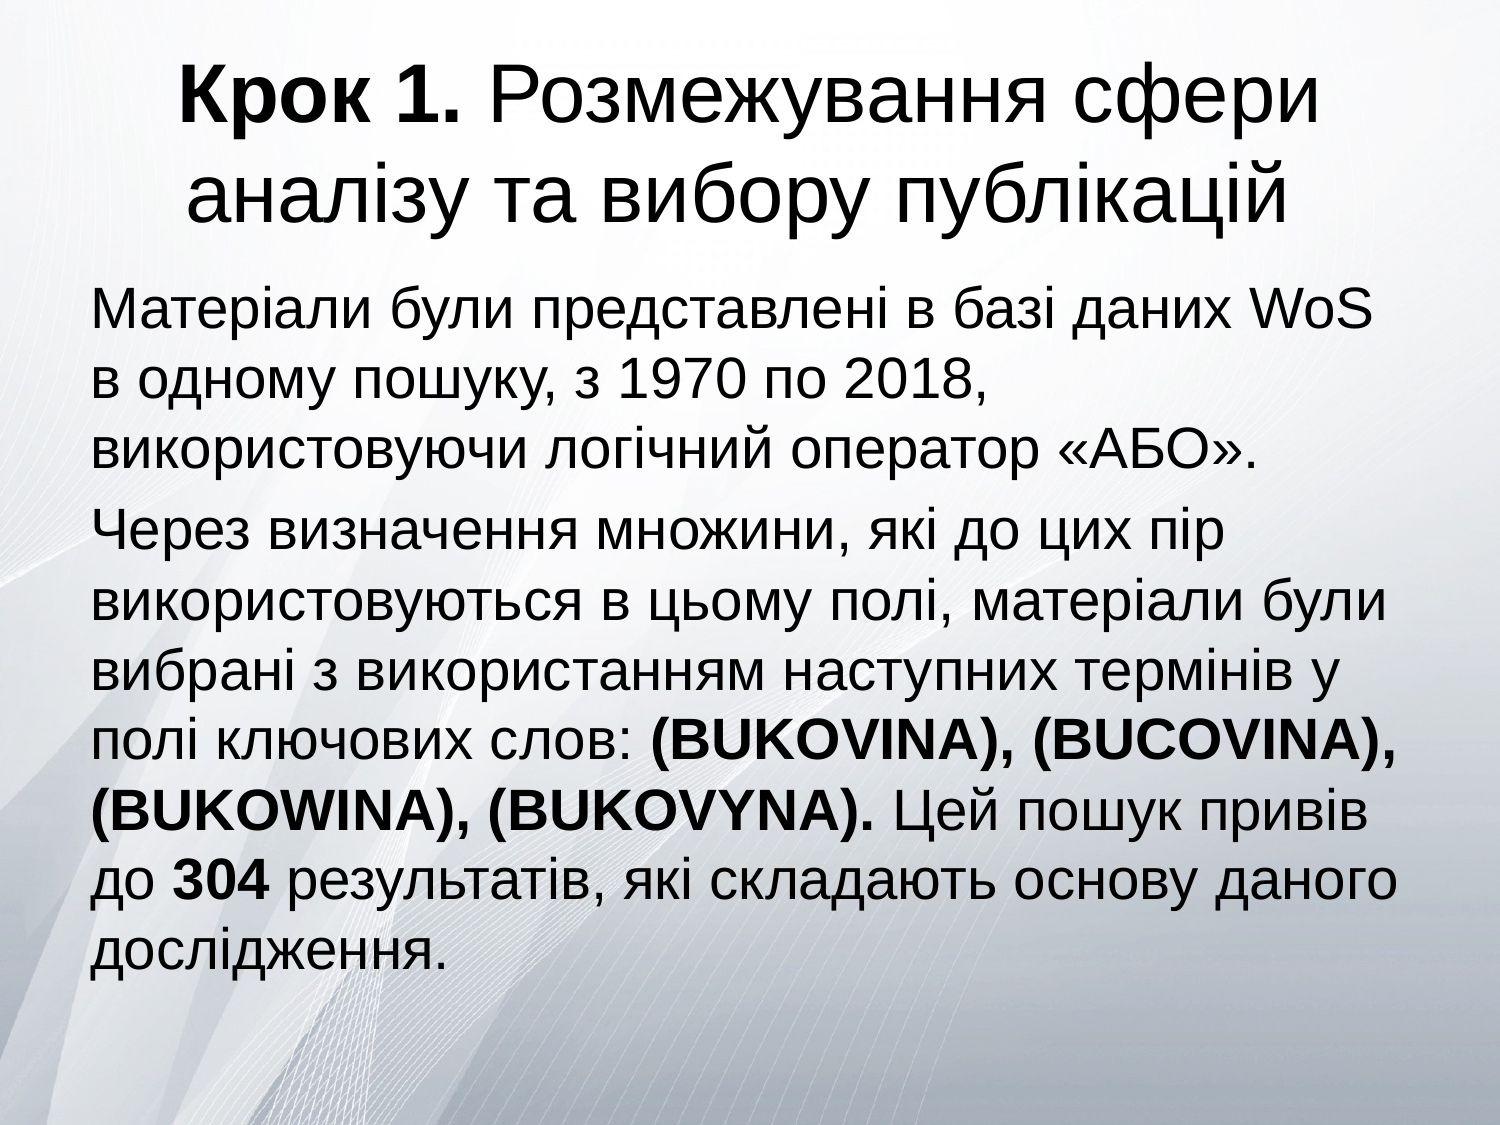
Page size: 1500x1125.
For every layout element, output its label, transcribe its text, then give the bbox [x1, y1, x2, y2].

picture [0, 0, 1500, 1125]
title Крок 1. Розмежування сфери аналізу та вибору публікацій [75, 45, 1425, 233]
list Матеріали були представлені в базі даних WoS в одному пошуку, з 1970 по 2018, використовуючи логічний оператор «АБО». Через визначення множини, які до цих пір використовуються в цьому полі, матеріали були вибрані з використанням наступних термінів у полі ключових слов: (BUKOVINA), (BUCOVINA), (BUKOWINA), (BUKOVYNA). Цей пошук привів до 304 результатів, які складають основу даного дослідження. [75, 262, 1425, 1005]
